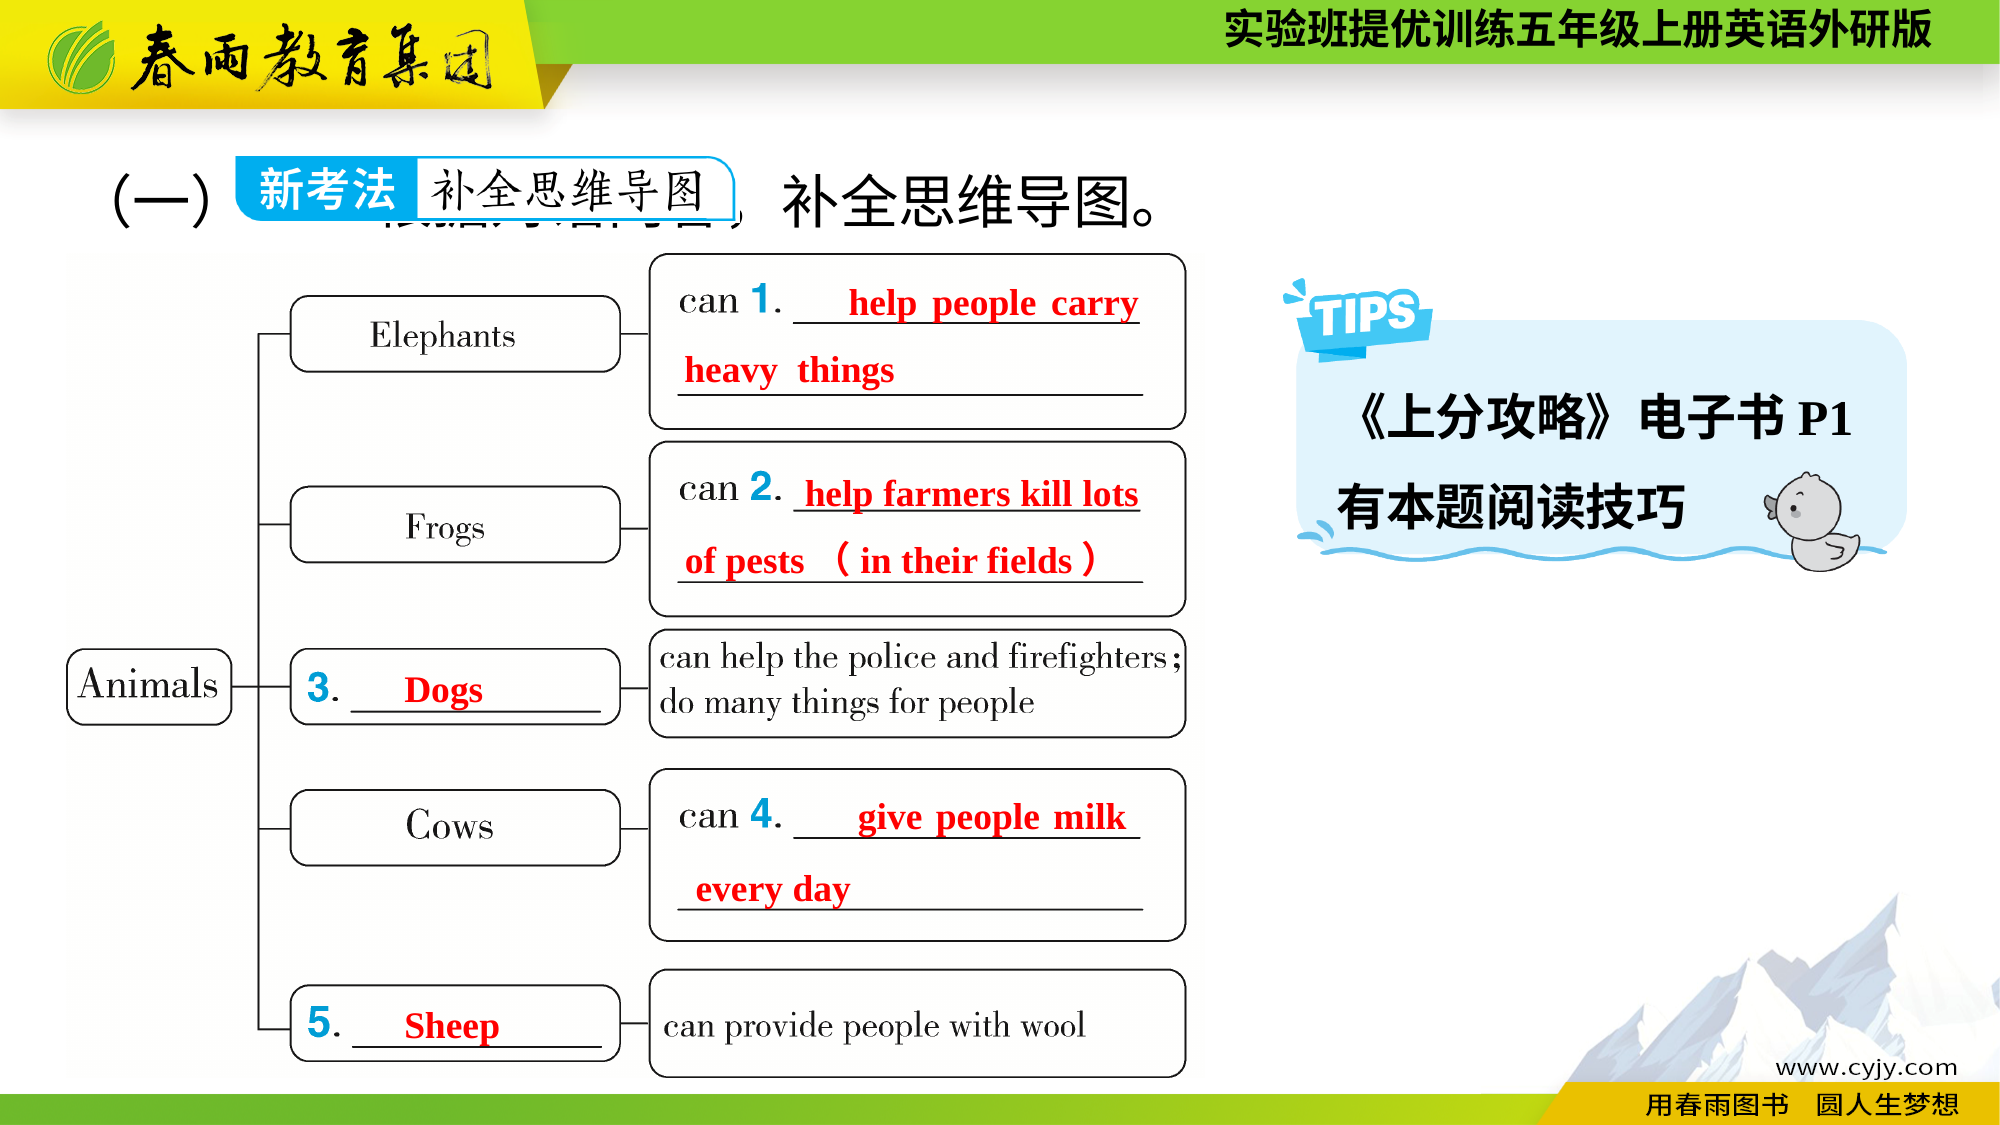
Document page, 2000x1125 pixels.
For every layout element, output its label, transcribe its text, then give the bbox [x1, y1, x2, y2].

list （一） 根据对话内容，补全思维导图。 [59, 122, 1944, 231]
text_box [1283, 278, 1975, 572]
picture [0, 0, 2000, 1125]
